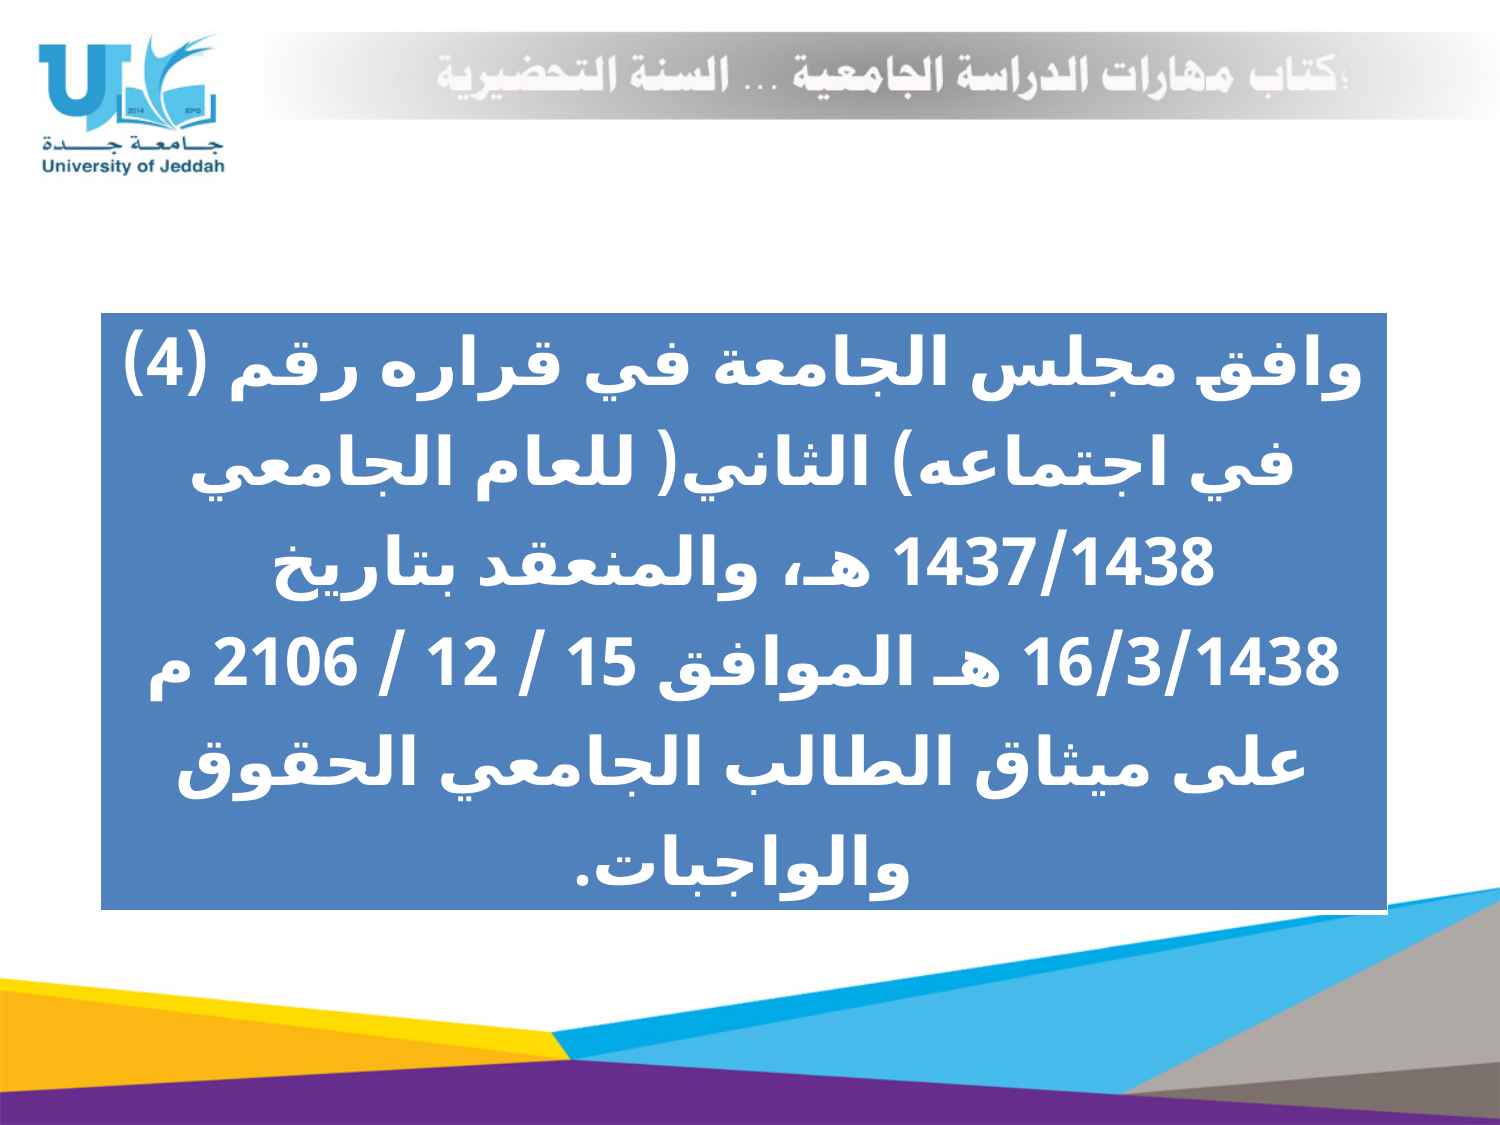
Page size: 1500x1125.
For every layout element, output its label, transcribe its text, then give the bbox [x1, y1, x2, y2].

picture [0, 0, 1500, 1125]
table_header وافق مجلس الجامعة في قراره رقم (4) في اجتماعه) الثاني( للعام الجامعي 1437/1438 هـ، والمنعقد بتاريخ 16/3/1438 هـ الموافق 15 / 12 / 2106 م على ميثاق الطالب الجامعي الحقوق والواجبات. [101, 313, 1387, 910]
